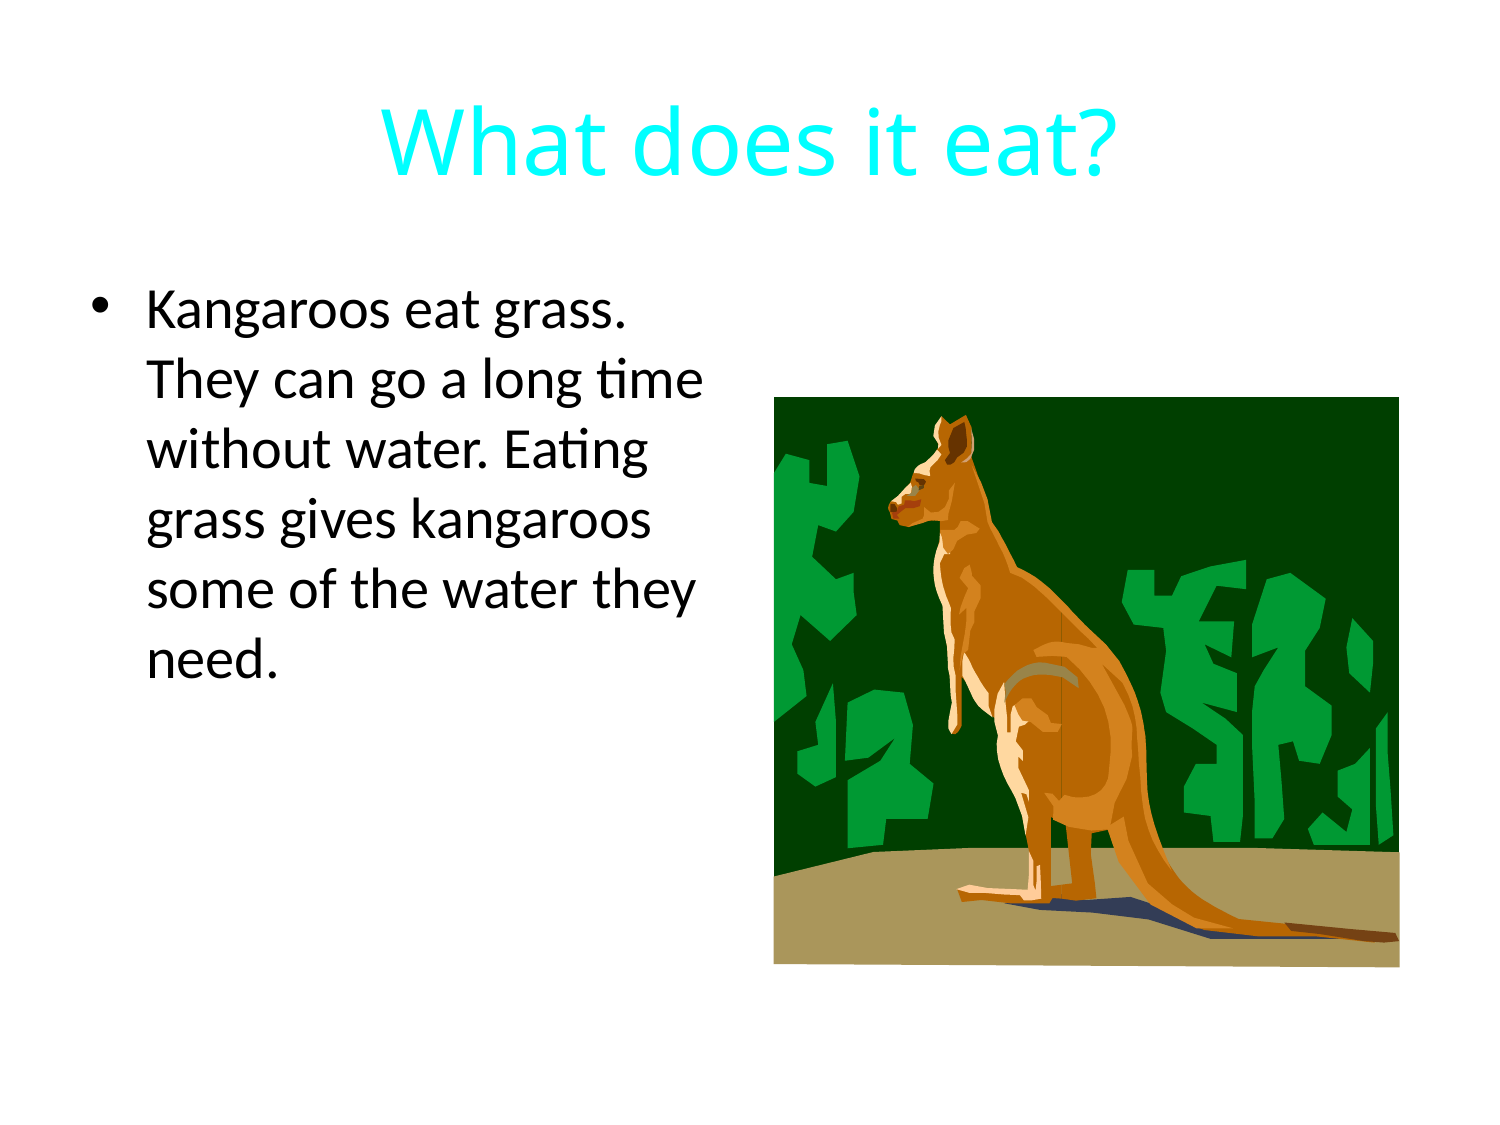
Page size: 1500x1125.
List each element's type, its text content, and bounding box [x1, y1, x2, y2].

picture [773, 396, 1400, 968]
title What does it eat? [75, 45, 1425, 233]
list Kangaroos eat grass. They can go a long time without water. Eating grass gives kangaroos some of the water they need. [75, 262, 738, 1005]
